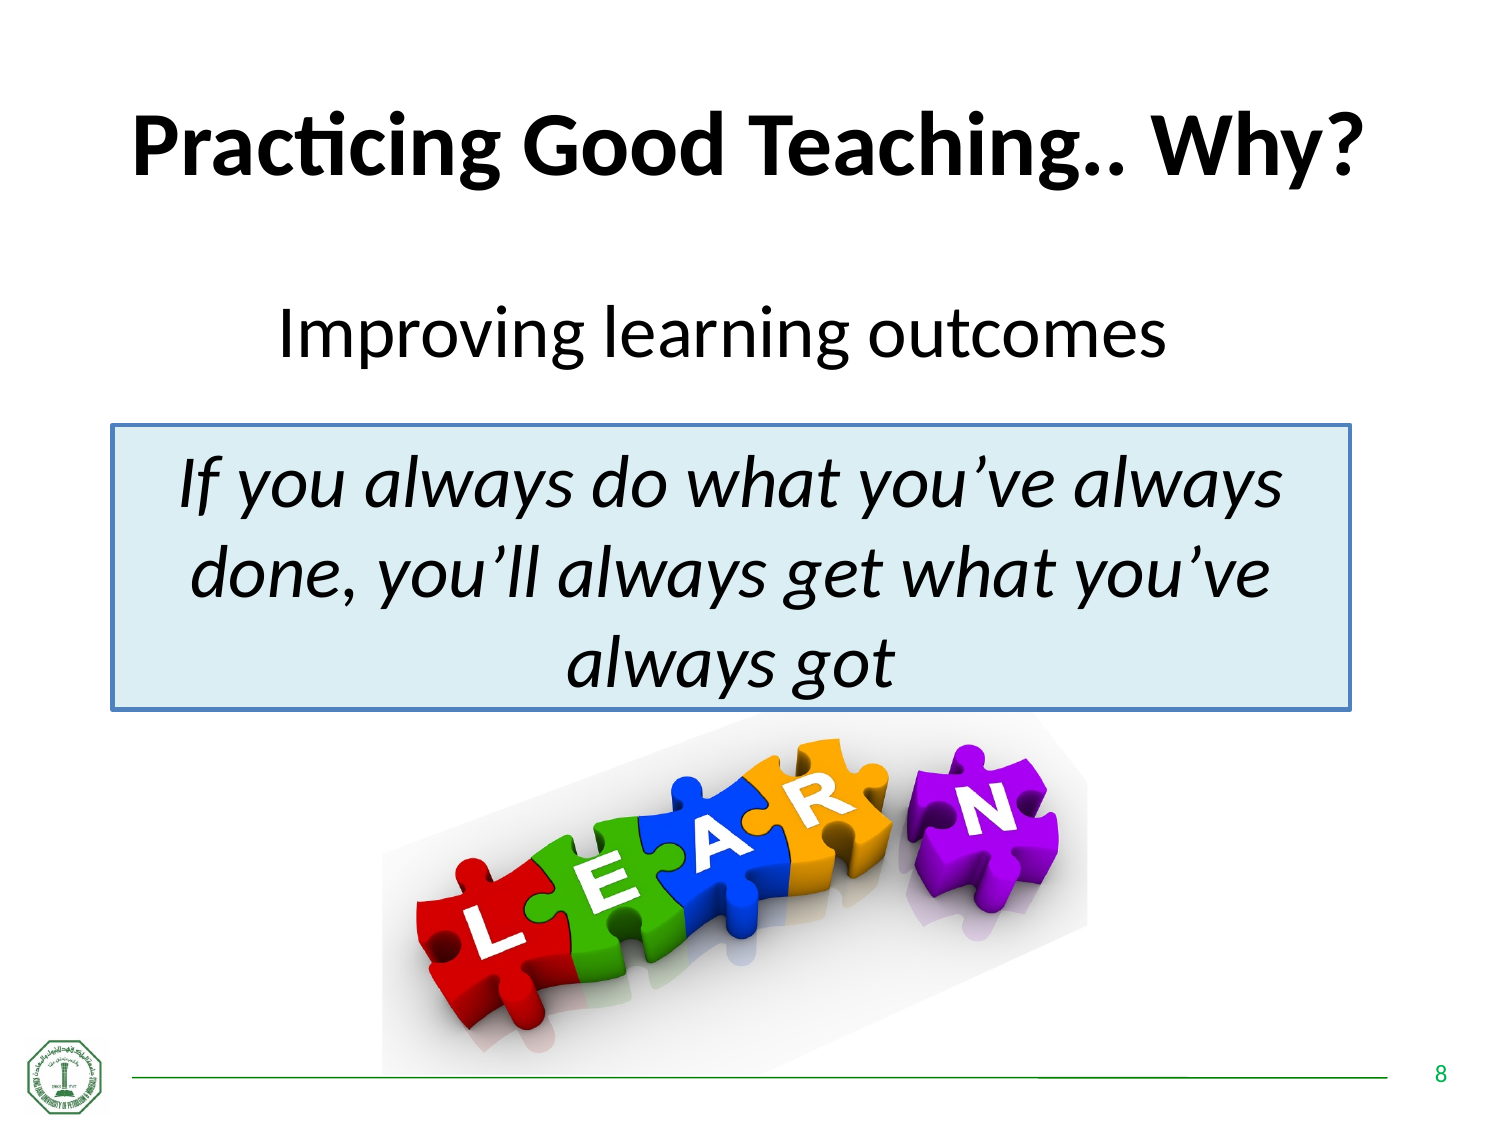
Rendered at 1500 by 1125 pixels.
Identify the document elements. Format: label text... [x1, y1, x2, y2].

list Improving learning outcomes [262, 275, 1188, 388]
text_box If you always do what you’ve always done, you’ll always get what you’ve always got [112, 424, 1350, 710]
title Practicing Good Teaching.. Why? [75, 45, 1425, 233]
slide_number 8 [1387, 1042, 1463, 1103]
picture [382, 649, 1088, 1076]
picture [25, 1038, 110, 1117]
